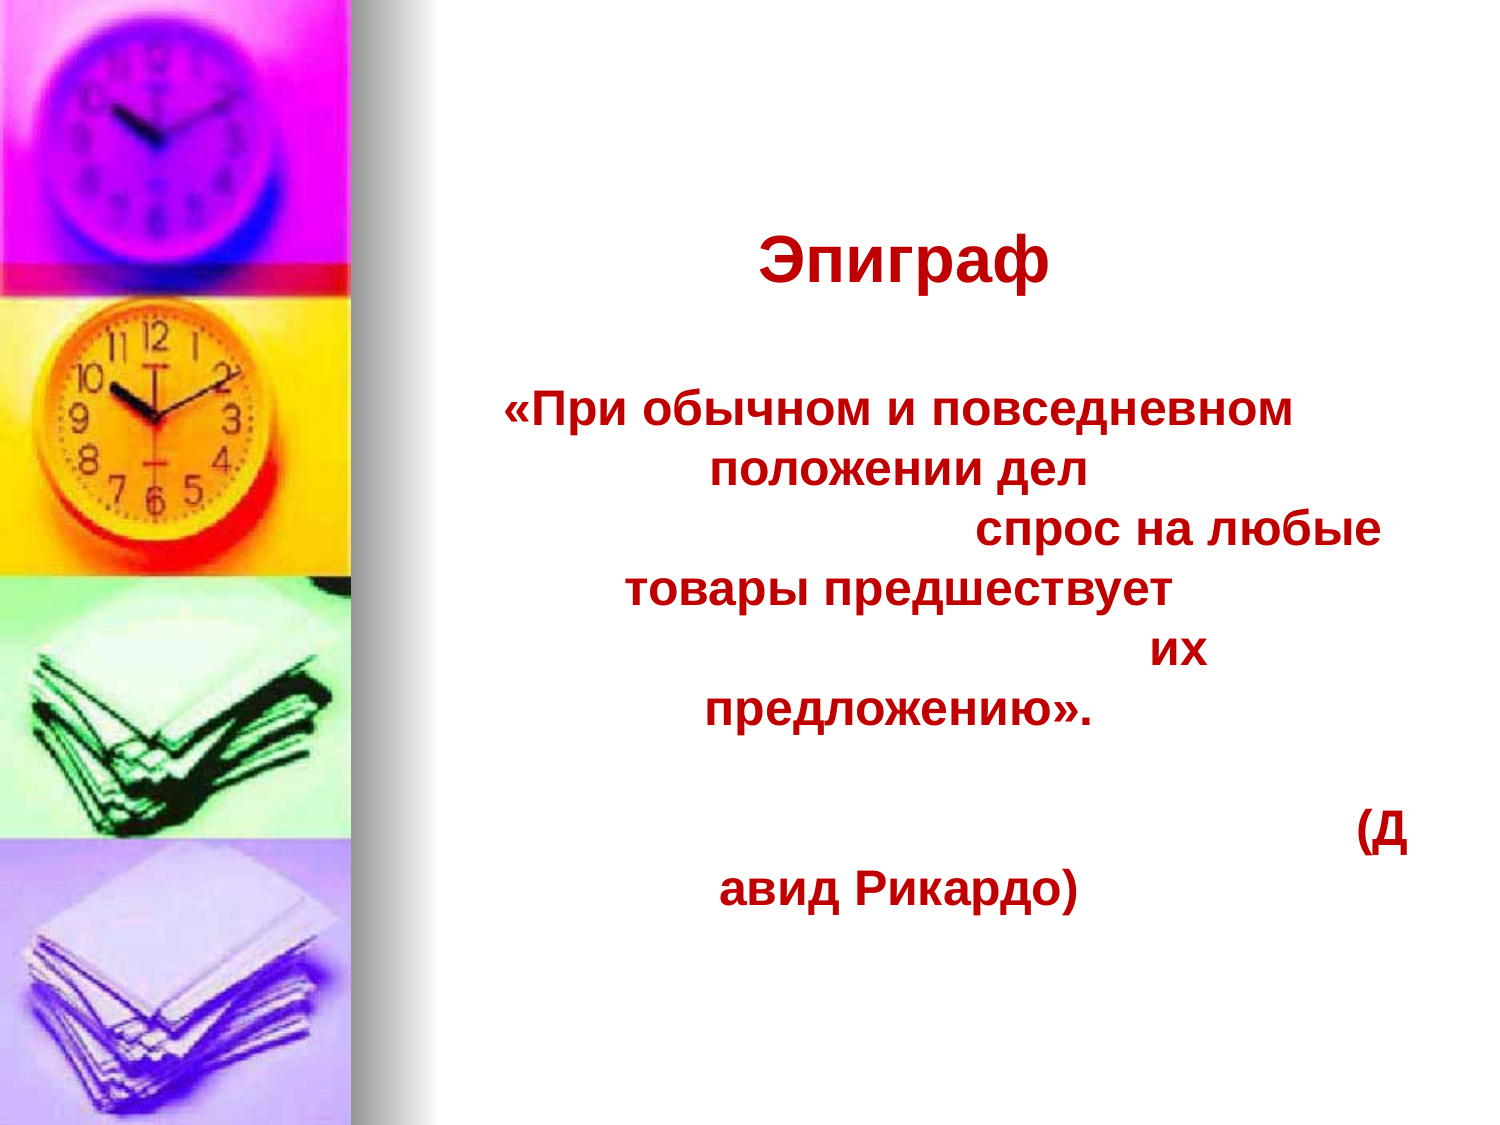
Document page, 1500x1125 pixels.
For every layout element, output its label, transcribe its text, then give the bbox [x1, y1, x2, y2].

picture [0, 0, 351, 1125]
text_box Эпиграф «При обычном и повседневном положении дел спрос на любые товары предшествует их предложению». (Давид Рикардо) [375, 208, 1424, 923]
